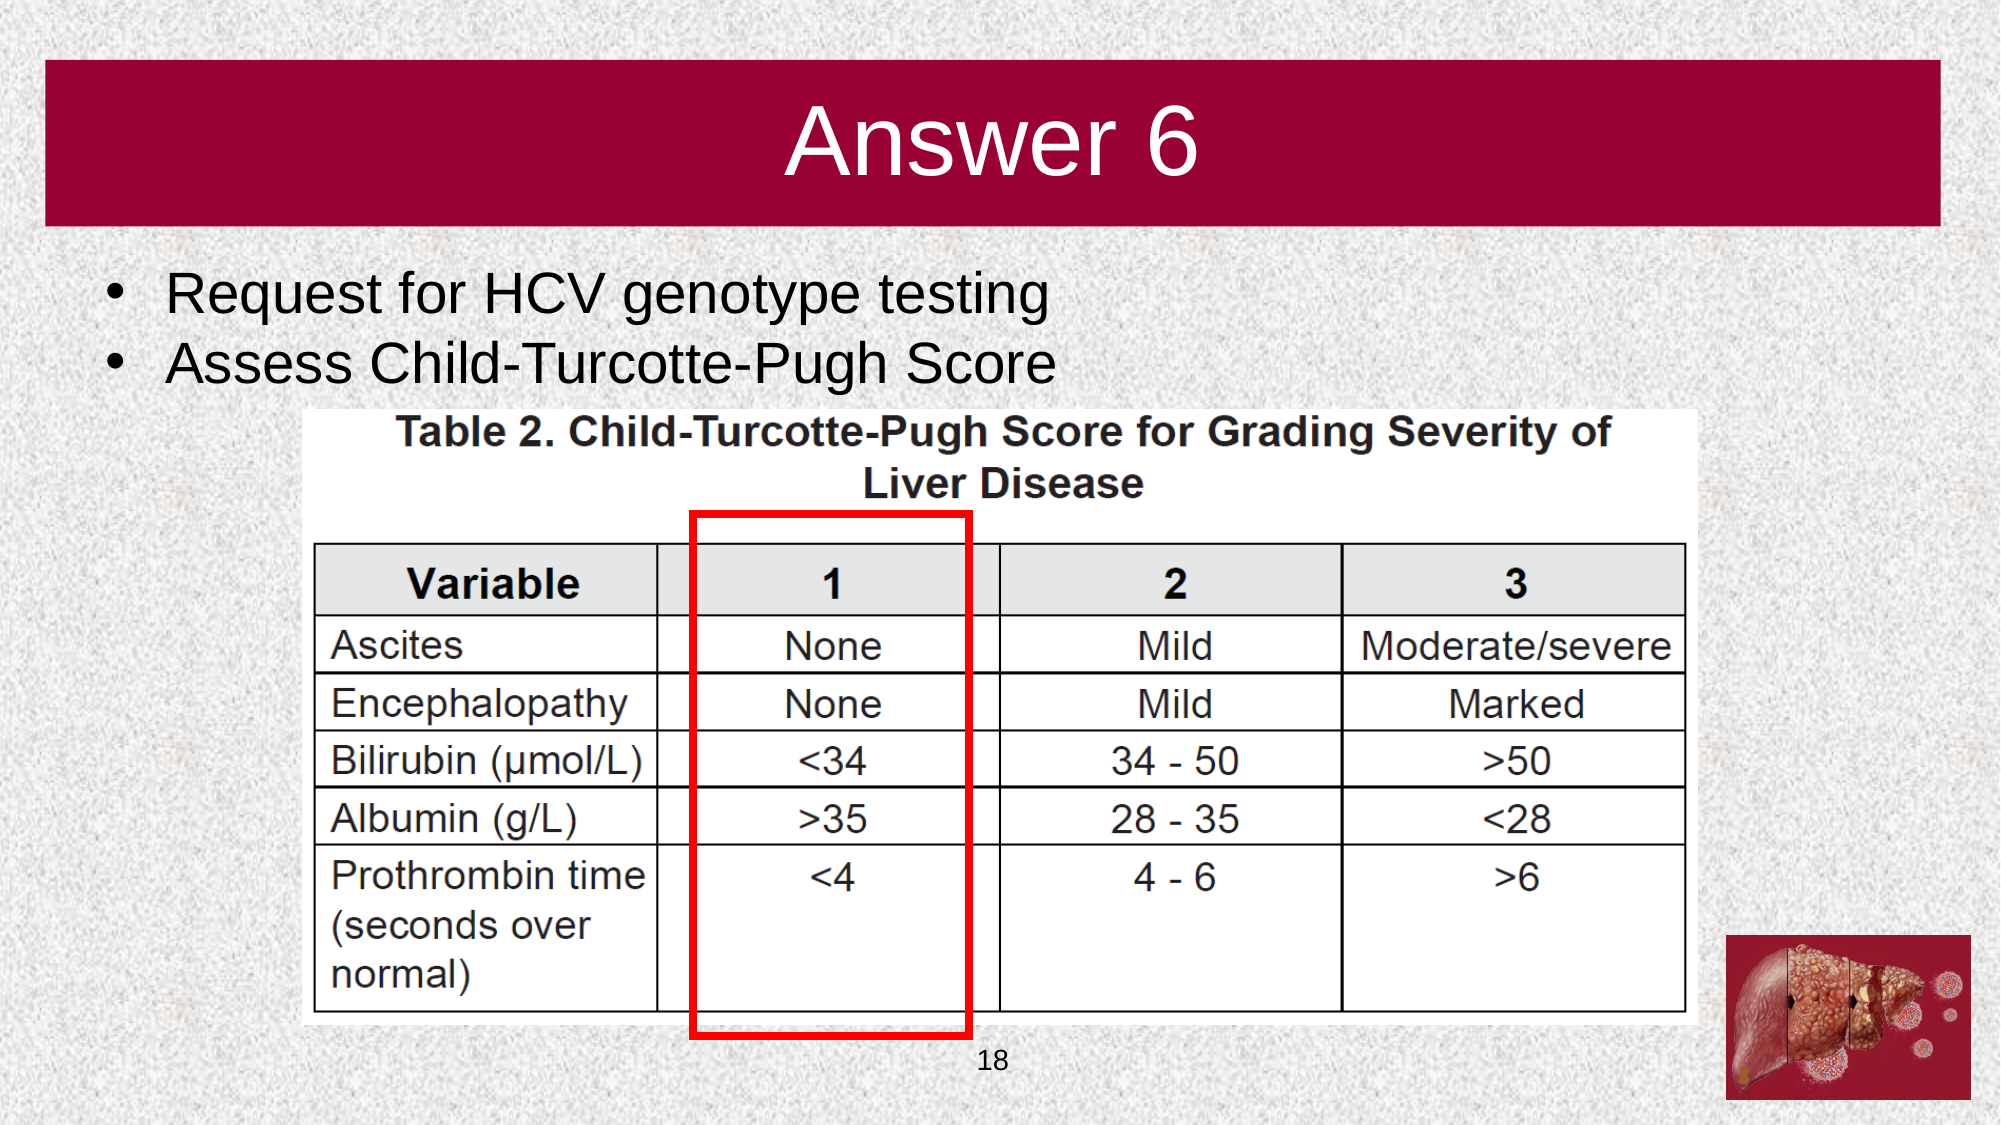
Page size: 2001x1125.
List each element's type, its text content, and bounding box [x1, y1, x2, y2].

list Request for HCV genotype testing Assess Child-Turcotte-Pugh Score [90, 248, 1896, 1034]
text_box [692, 1025, 970, 1037]
slide_number 18 [767, 1029, 1218, 1090]
title Answer 6 [45, 59, 1941, 227]
picture [0, 0, 2001, 1125]
